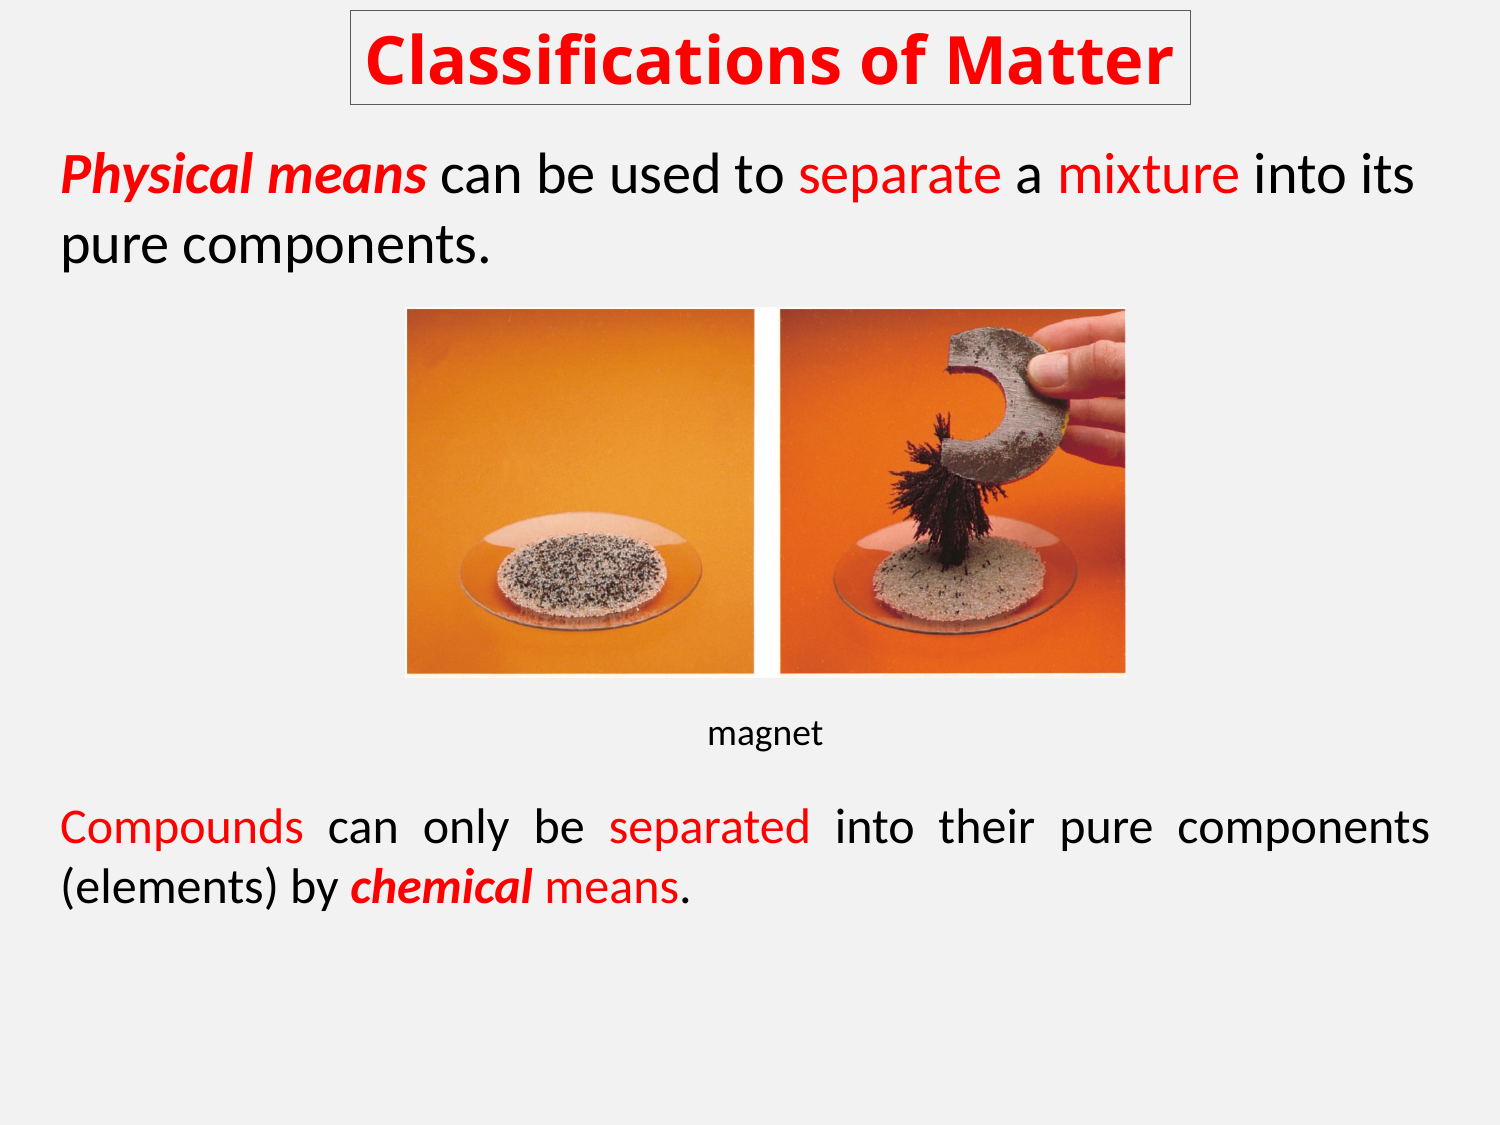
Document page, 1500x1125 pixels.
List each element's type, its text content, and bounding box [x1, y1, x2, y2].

text_box Compounds can only be separated into their pure components (elements) by chemical means. [45, 786, 1446, 921]
text_box Classifications of Matter [350, 10, 1191, 105]
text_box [404, 306, 1126, 777]
text_box Physical means can be used to separate a mixture into its pure components. [45, 127, 1446, 283]
